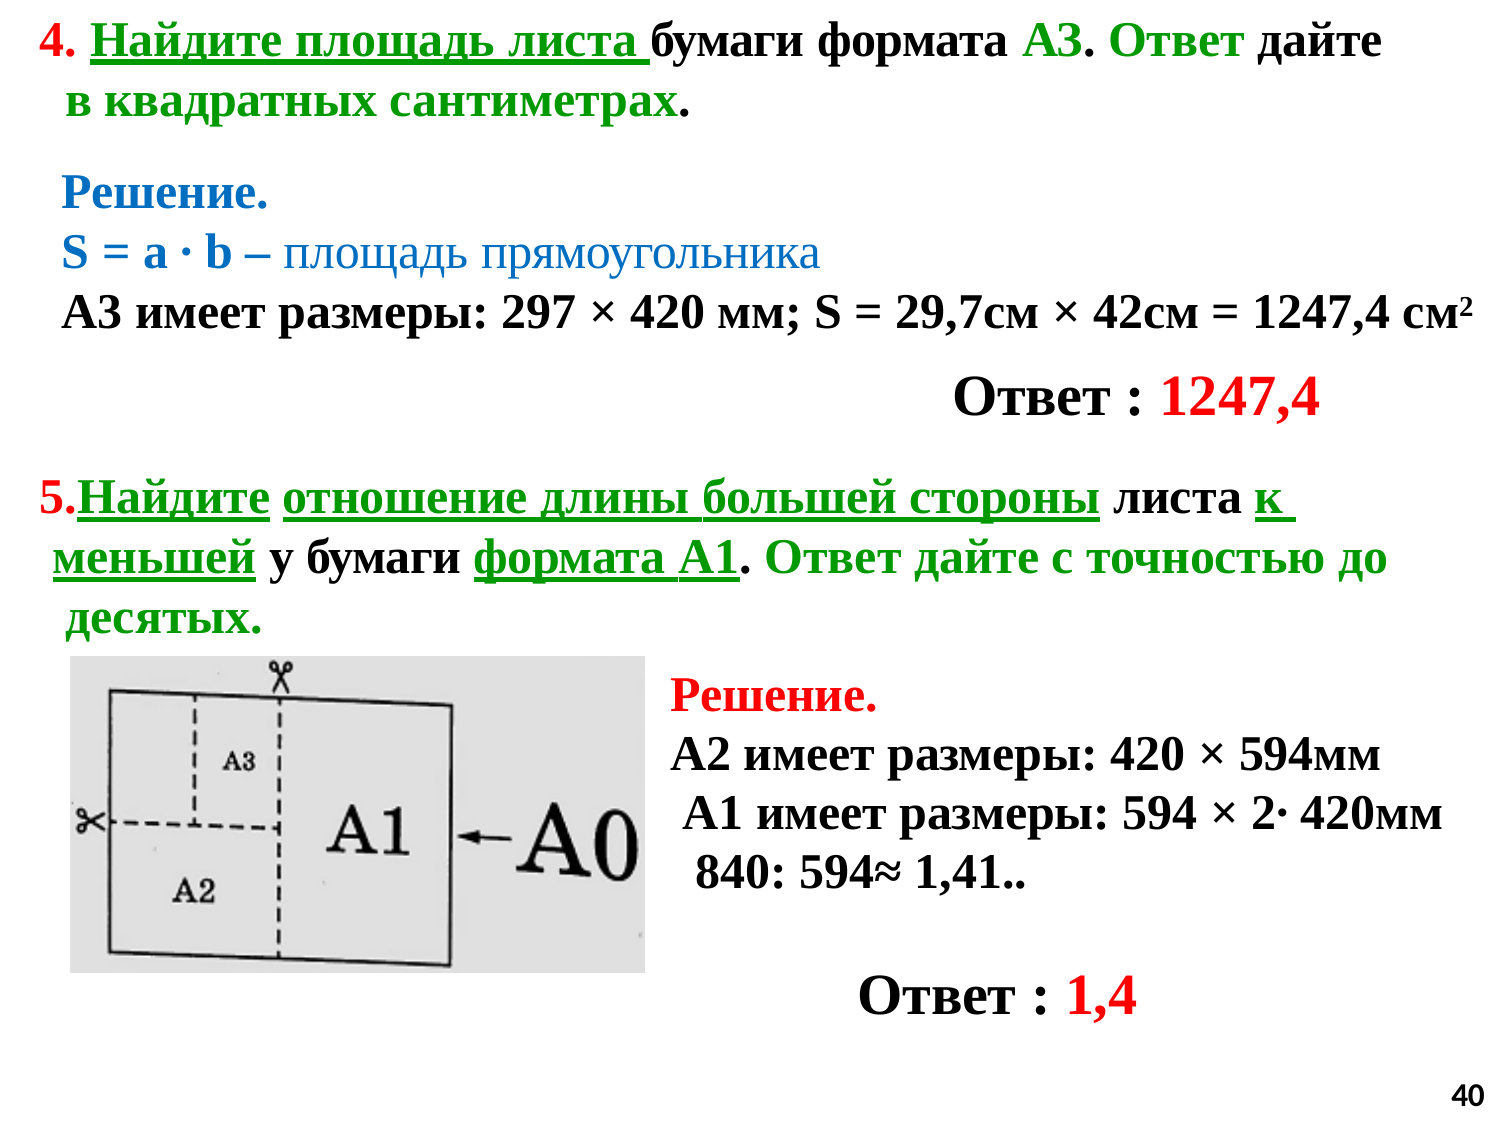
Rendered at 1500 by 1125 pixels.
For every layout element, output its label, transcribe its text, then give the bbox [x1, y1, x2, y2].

text_box Решение. S = a ∙ b – площадь прямоугольника А3 имеет размеры: 297 × 420 мм; S = 29,7см × 42см = 1247,4 см2 Ответ : 1247,4 5.Найдите отношение длины большей стороны листа к меньшей у бумаги формата А1. Ответ дайте с точностью до десятых. Решение. А2 имеет размеры: 420 × 594мм А1 имеет размеры: 594 × 2∙ 420мм 840: 594≈ 1,41.. Ответ : 1,4 [33, 155, 1485, 1027]
picture [70, 655, 645, 973]
title 4. Найдите площадь листа бумаги формата АЗ. Ответ дайте в квадратных сантиметрах. [37, 4, 1392, 155]
text_box 40 [1444, 1079, 1491, 1113]
